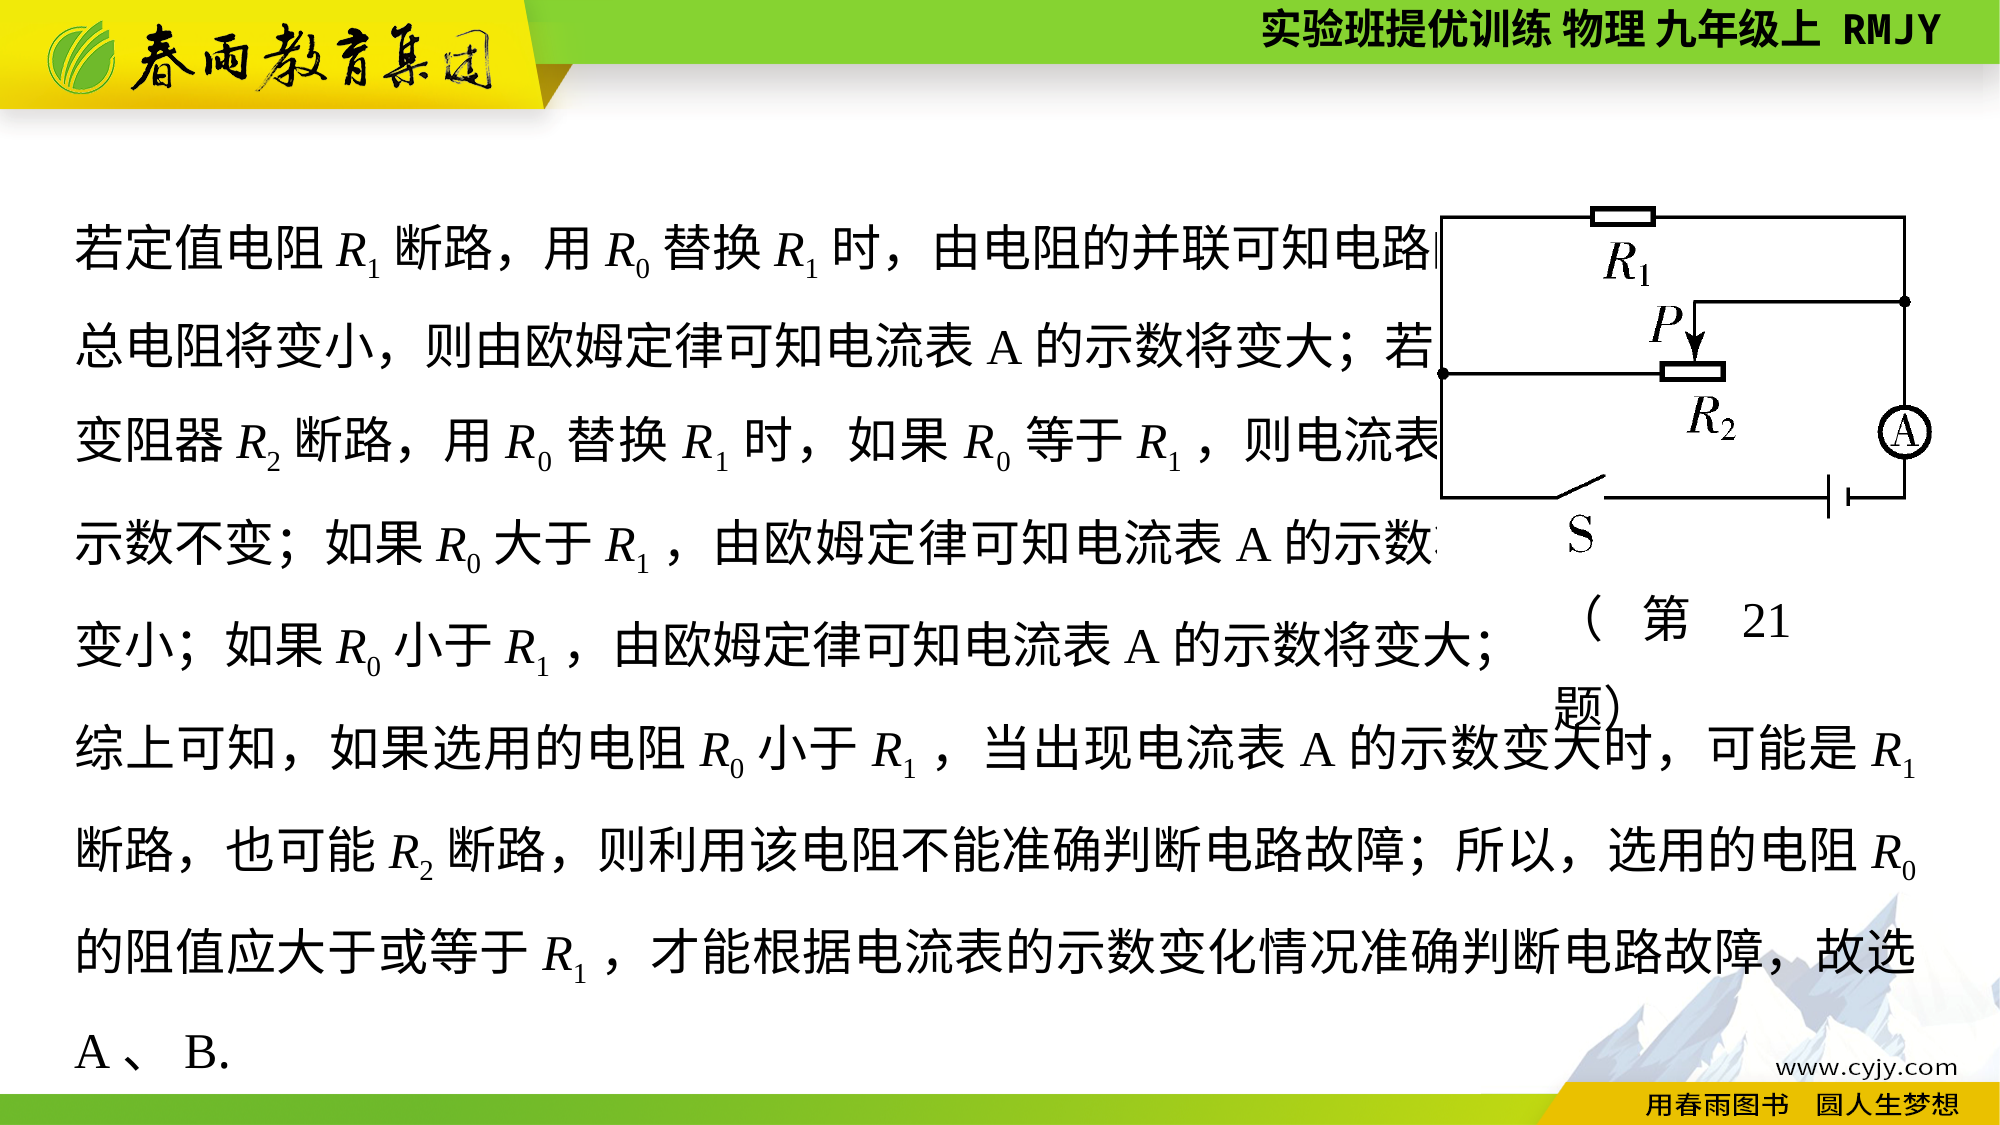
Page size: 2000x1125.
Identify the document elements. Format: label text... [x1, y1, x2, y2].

list 若定值电阻R1断路，用R0替换R1时，由电阻的并联可知电路的 总电阻将变小，则由欧姆定律可知电流表A的示数将变大；若 变阻器R2断路，用R0替换R1时，如果R0等于R1，则电流表A的 示数不变；如果R0大于R1，由欧姆定律可知电流表A的示数将 变小；如果R0小于R1，由欧姆定律可知电流表A的示数将变大； 综上可知，如果选用的电阻R0小于R1，当出现电流表A的示数变大时，可能是R1断路，也可能R2断路，则利用该电阻不能准确判断电路故障；所以，选用的电阻R0的阻值应大于或等于R1，才能根据电流表的示数变化情况准确判断电路故障，故选A、B. [59, 174, 1944, 917]
text_box （第21题） [1538, 576, 1819, 655]
picture [0, 0, 2000, 1125]
